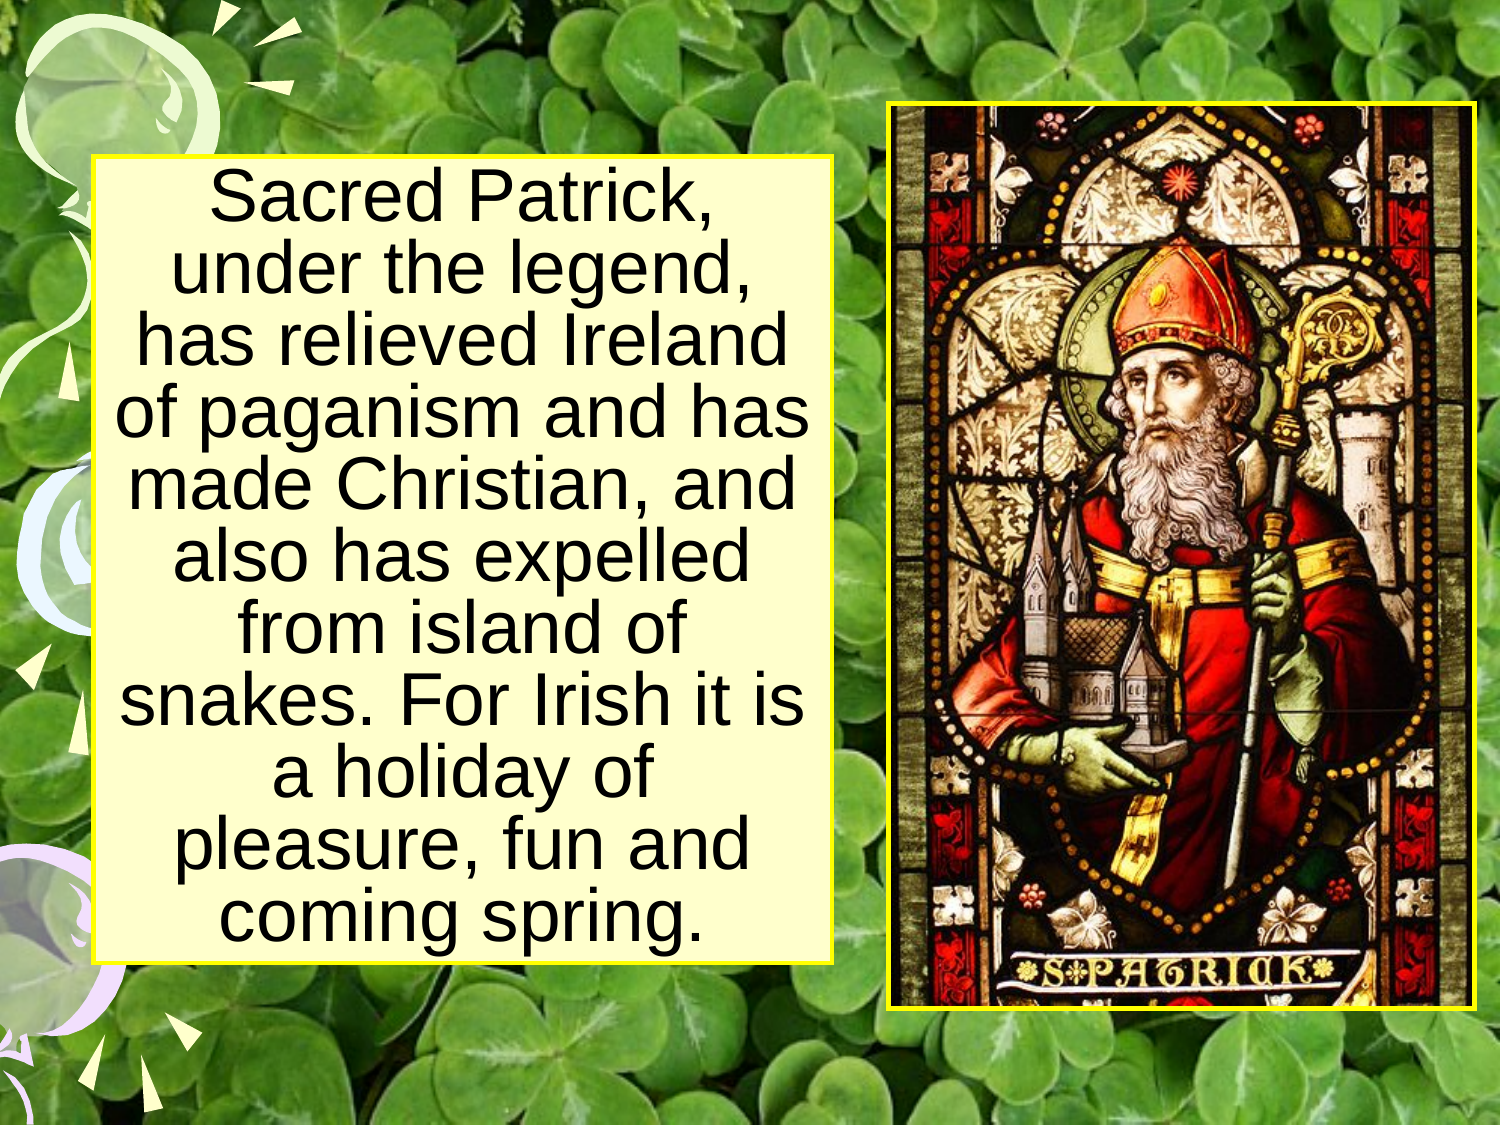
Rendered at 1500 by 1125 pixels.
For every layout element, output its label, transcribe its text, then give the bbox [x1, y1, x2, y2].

text_box Sacred Patrick, under the legend, has relieved Ireland of paganism and has made Christian, and also has expelled from island of snakes. For Irish it is a holiday of pleasure, fun and coming spring. [93, 156, 832, 963]
picture [0, 295, 93, 861]
picture [0, 1025, 6, 1042]
picture [0, 0, 1500, 1125]
picture [17, 1041, 21, 1052]
